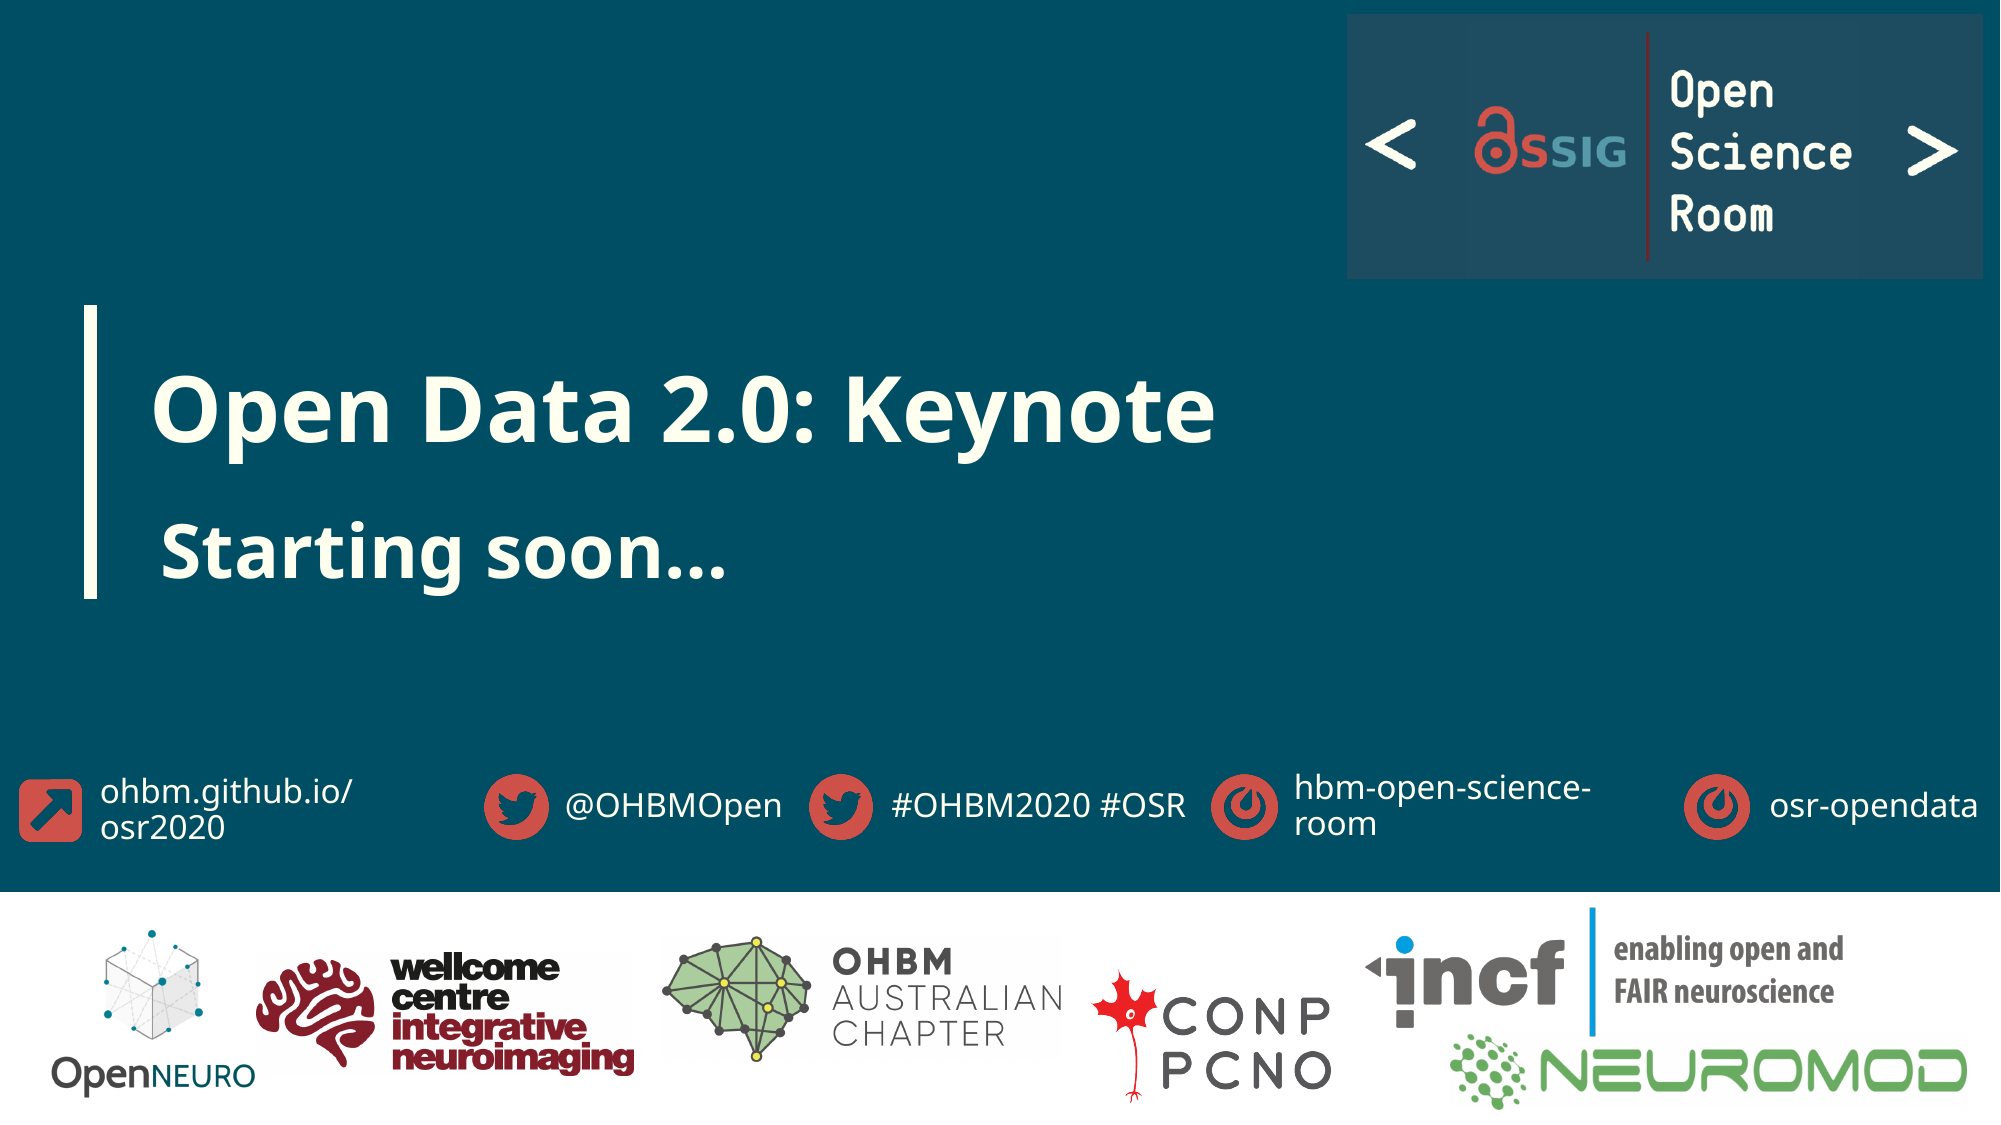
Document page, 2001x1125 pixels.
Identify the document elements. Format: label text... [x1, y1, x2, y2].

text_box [1684, 774, 2000, 840]
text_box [1211, 774, 1680, 840]
text_box Starting soon… [145, 427, 1495, 603]
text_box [33, 863, 1967, 1110]
picture [1348, 15, 1982, 278]
text_box [0, 0, 2000, 893]
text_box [484, 771, 800, 843]
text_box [808, 770, 1208, 844]
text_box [19, 775, 490, 846]
title Open Data 2.0: Keynote [134, 294, 1484, 470]
